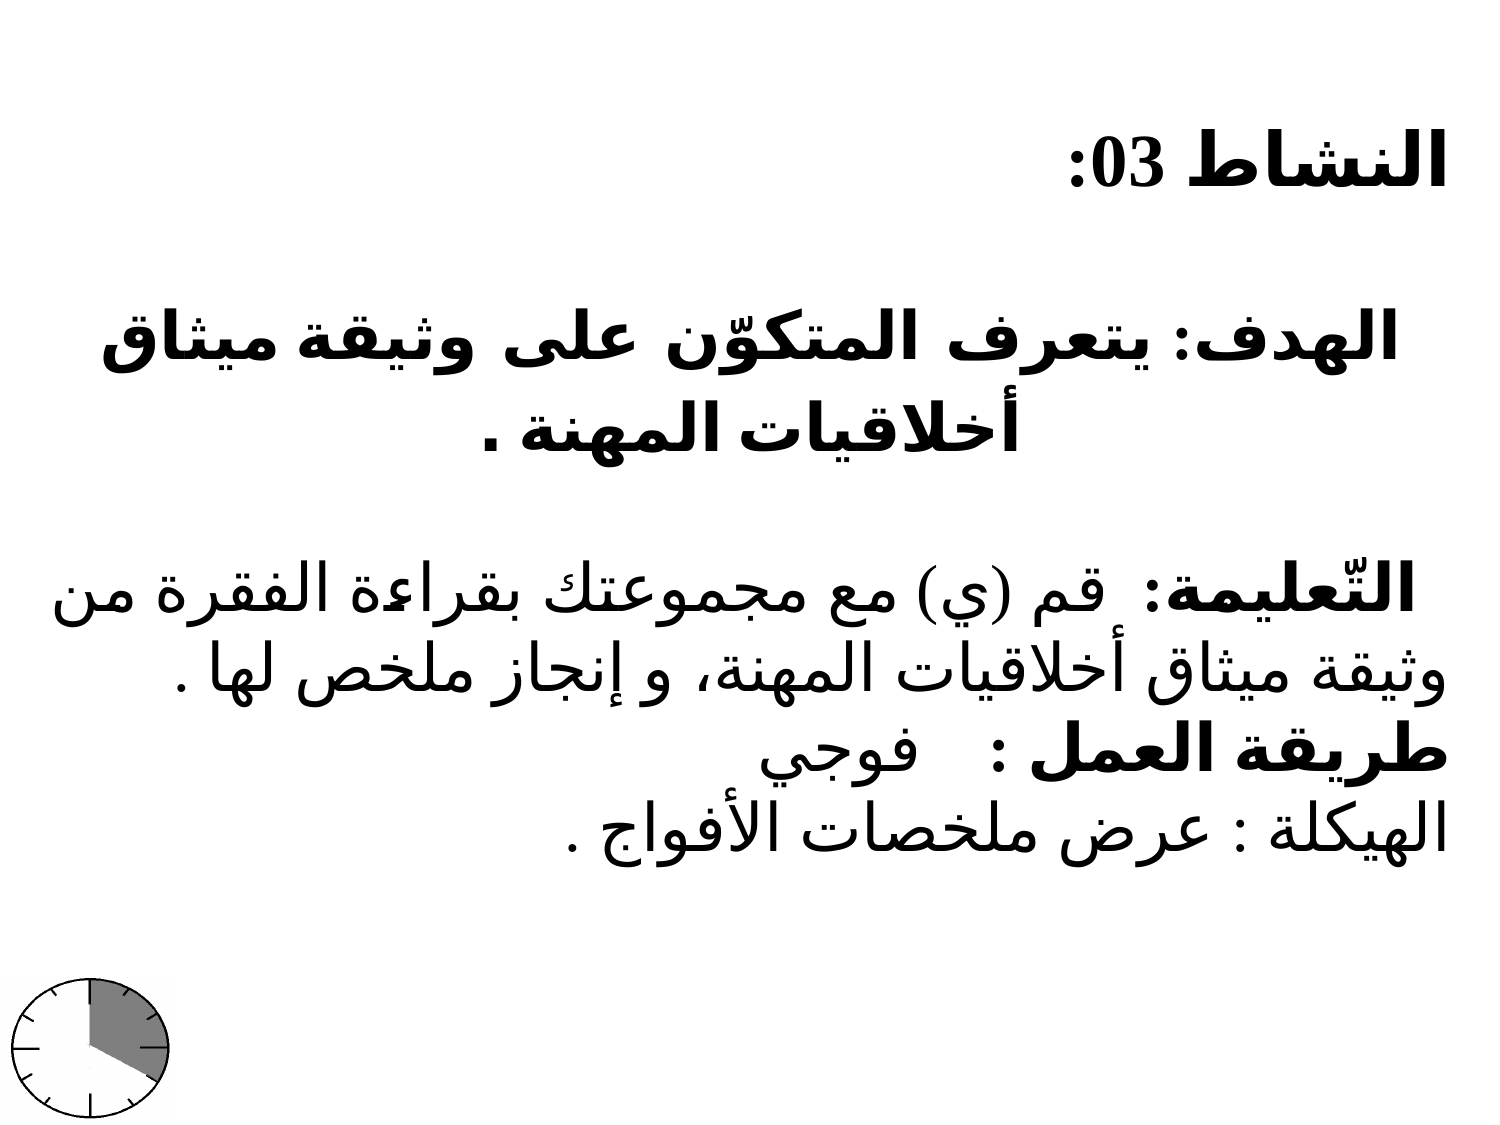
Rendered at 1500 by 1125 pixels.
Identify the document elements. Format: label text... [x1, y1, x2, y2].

picture [0, 971, 173, 1125]
text_box النشاط 03: الهدف: يتعرف المتكوّن على وثيقة ميثاق أخلاقيات المهنة . التّعليمة: قم (ي) مع مجموعتك بقراءة الفقرة من وثيقة ميثاق أخلاقيات المهنة، و إنجاز ملخص لها . طريقة العمل : فوجي الهيكلة : عرض ملخصات الأفواج . [35, 103, 1467, 983]
